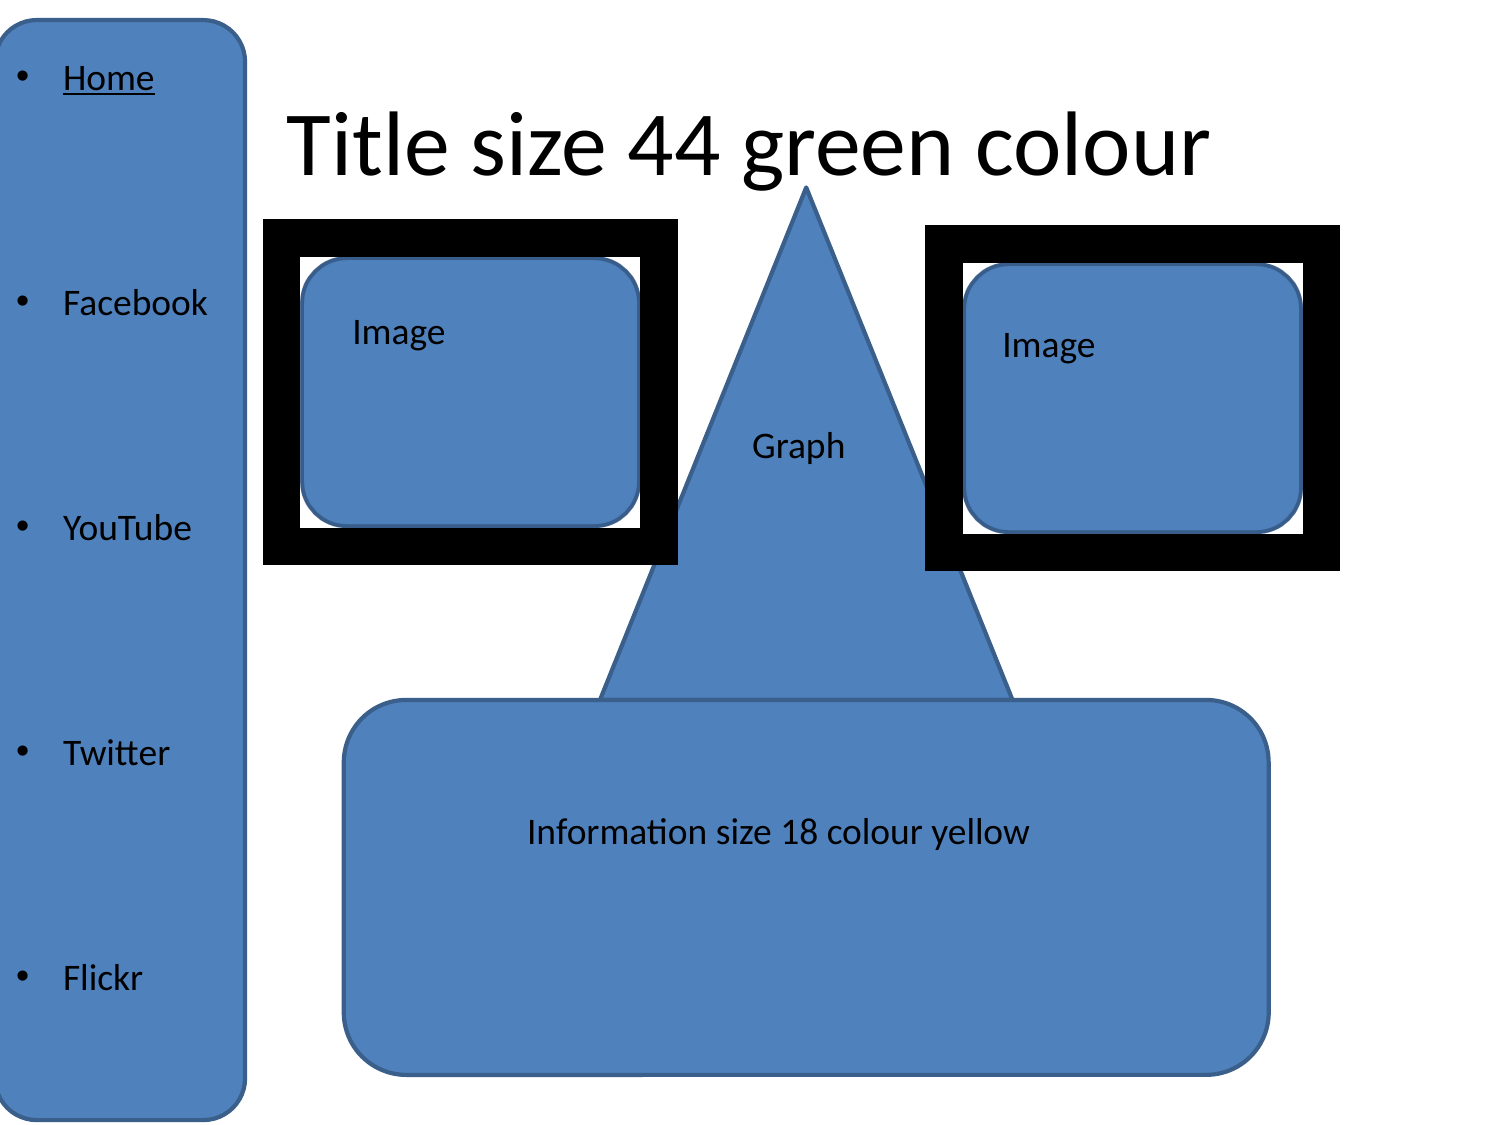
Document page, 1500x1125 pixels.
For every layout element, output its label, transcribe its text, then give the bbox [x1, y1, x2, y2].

text_box [341, 697, 1271, 1078]
title Title size 44 green colour [264, 45, 1425, 233]
text_box [598, 185, 1014, 697]
text_box Home Facebook YouTube Twitter Flickr [1, 45, 264, 1006]
picture [299, 256, 641, 529]
text_box Information size 18 colour yellow [512, 799, 1050, 860]
text_box Graph [737, 413, 875, 474]
picture [962, 262, 1303, 535]
text_box [0, 17, 248, 1123]
